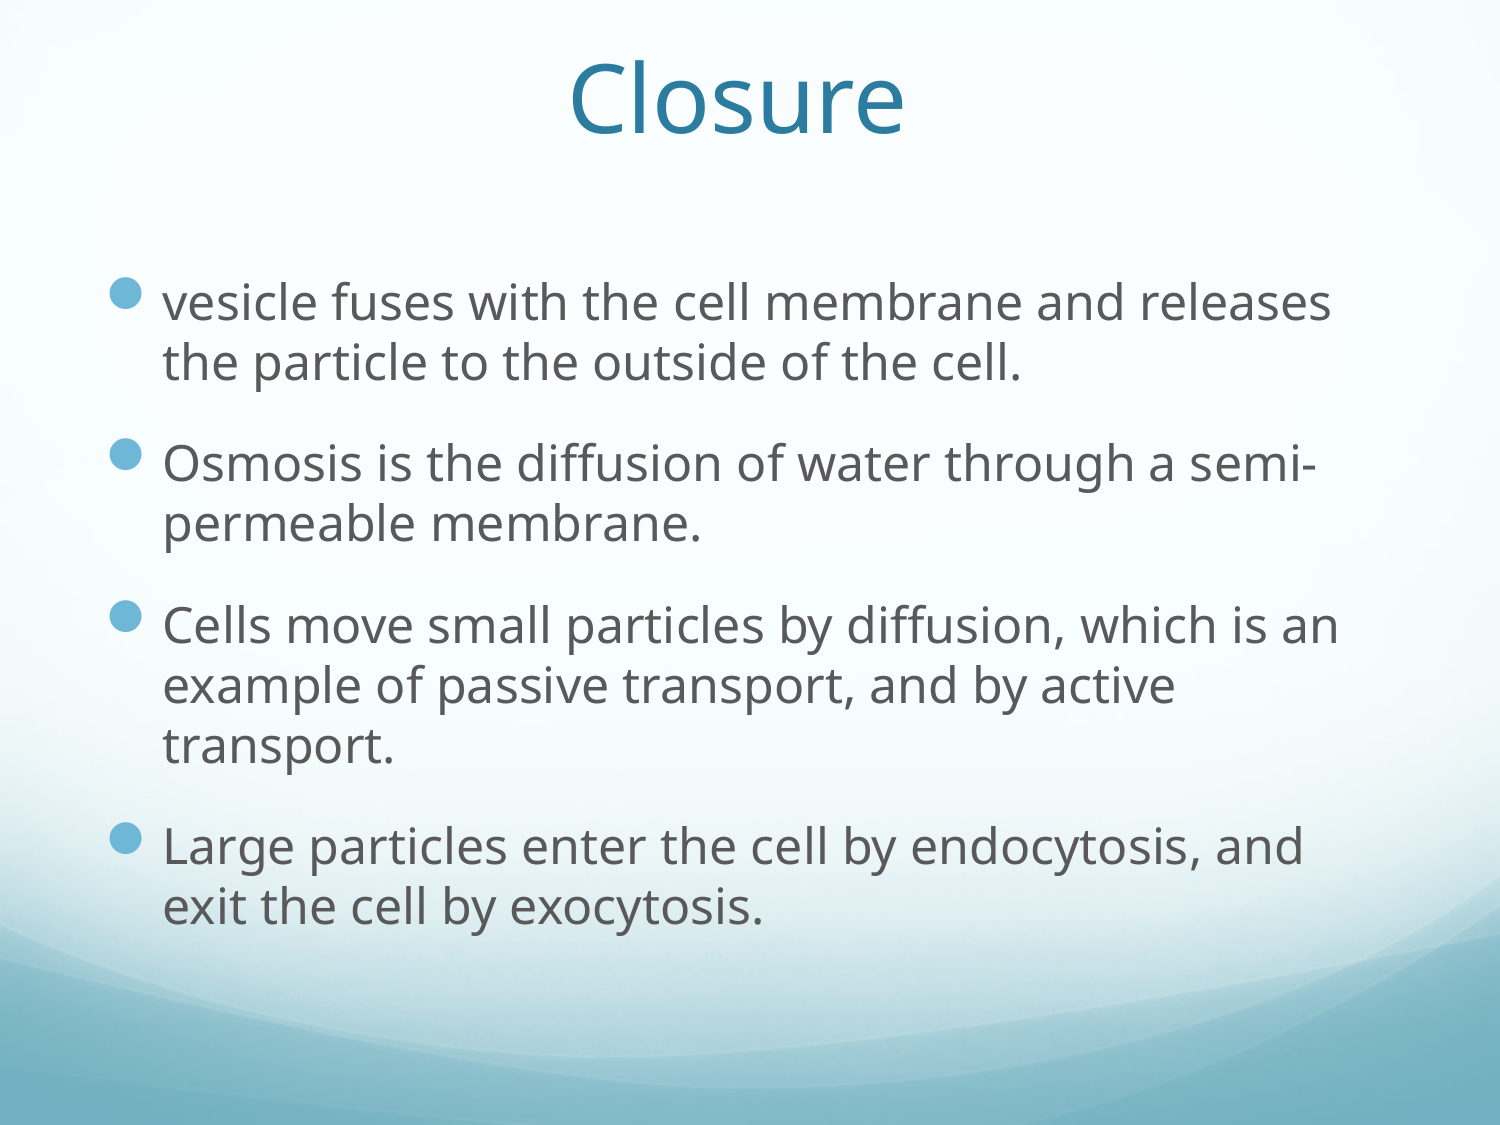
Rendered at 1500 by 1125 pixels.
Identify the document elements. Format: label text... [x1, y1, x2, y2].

list vesicle fuses with the cell membrane and releases the particle to the outside of the cell. Osmosis is the diffusion of water through a semi-permeable membrane. Cells move small particles by diffusion, which is an example of passive transport, and by active transport. Large particles enter the cell by endocytosis, and exit the cell by exocytosis. [90, 262, 1410, 975]
title Closure [90, 17, 1410, 161]
